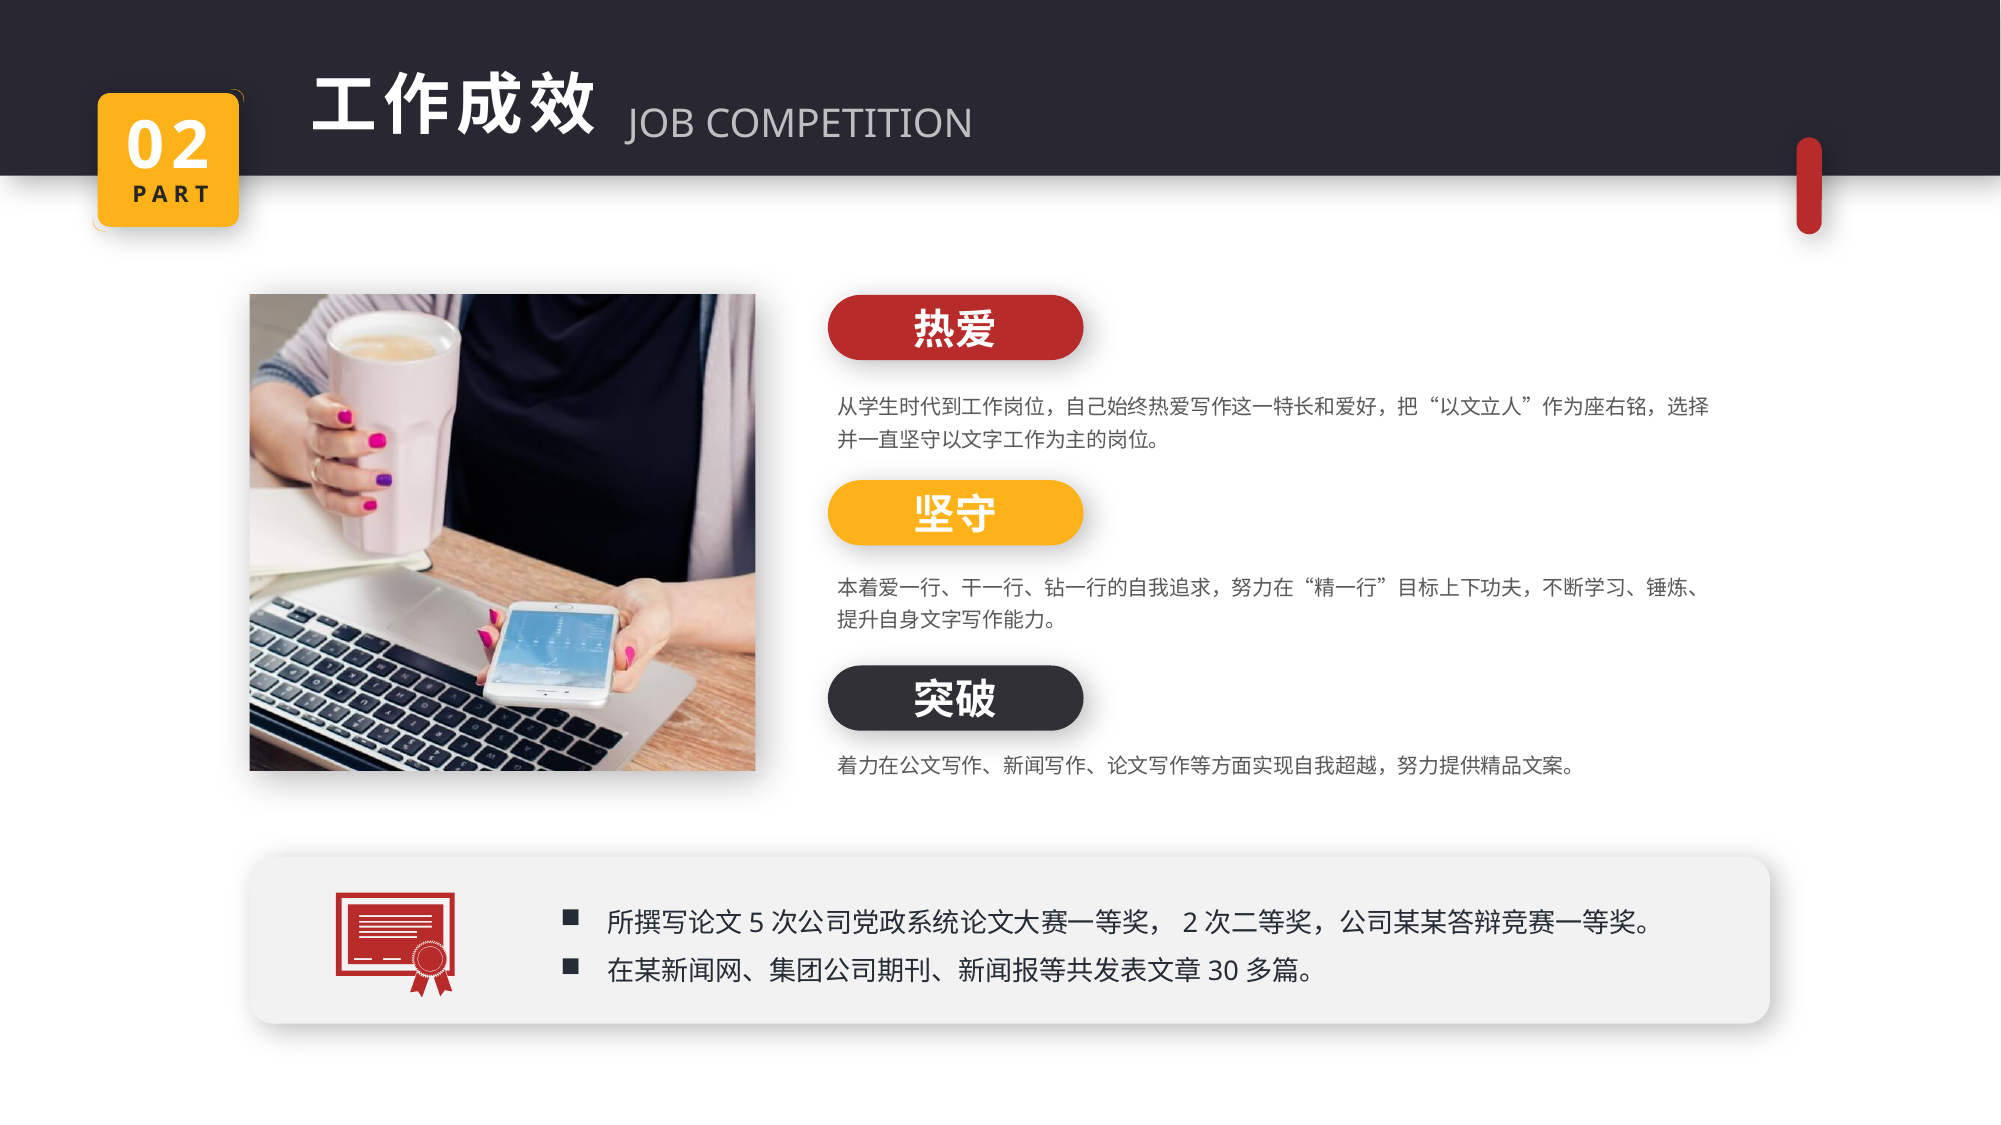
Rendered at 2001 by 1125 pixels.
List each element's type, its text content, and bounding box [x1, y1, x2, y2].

text_box 热爱 [826, 293, 1085, 362]
text_box JOB COMPETITION [616, 92, 990, 151]
text_box [249, 294, 757, 772]
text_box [92, 89, 248, 232]
text_box 工作成效 [299, 56, 681, 148]
text_box 本着爱一行、干一行、钻一行的自我追求，努力在“精一行”目标上下功夫，不断学习、锤炼、提升自身文字写作能力。 [837, 566, 1719, 632]
text_box 坚守 [826, 479, 1085, 547]
text_box 着力在公文写作、新闻写作、论文写作等方面实现自我超越，努力提供精品文案。 [837, 745, 1719, 778]
text_box 从学生时代到工作岗位，自己始终热爱写作这一特长和爱好，把“以文立人”作为座右铭，选择并一直坚守以文字工作为主的岗位。 [837, 386, 1719, 452]
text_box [249, 856, 1770, 1024]
text_box 突破 [826, 664, 1085, 732]
